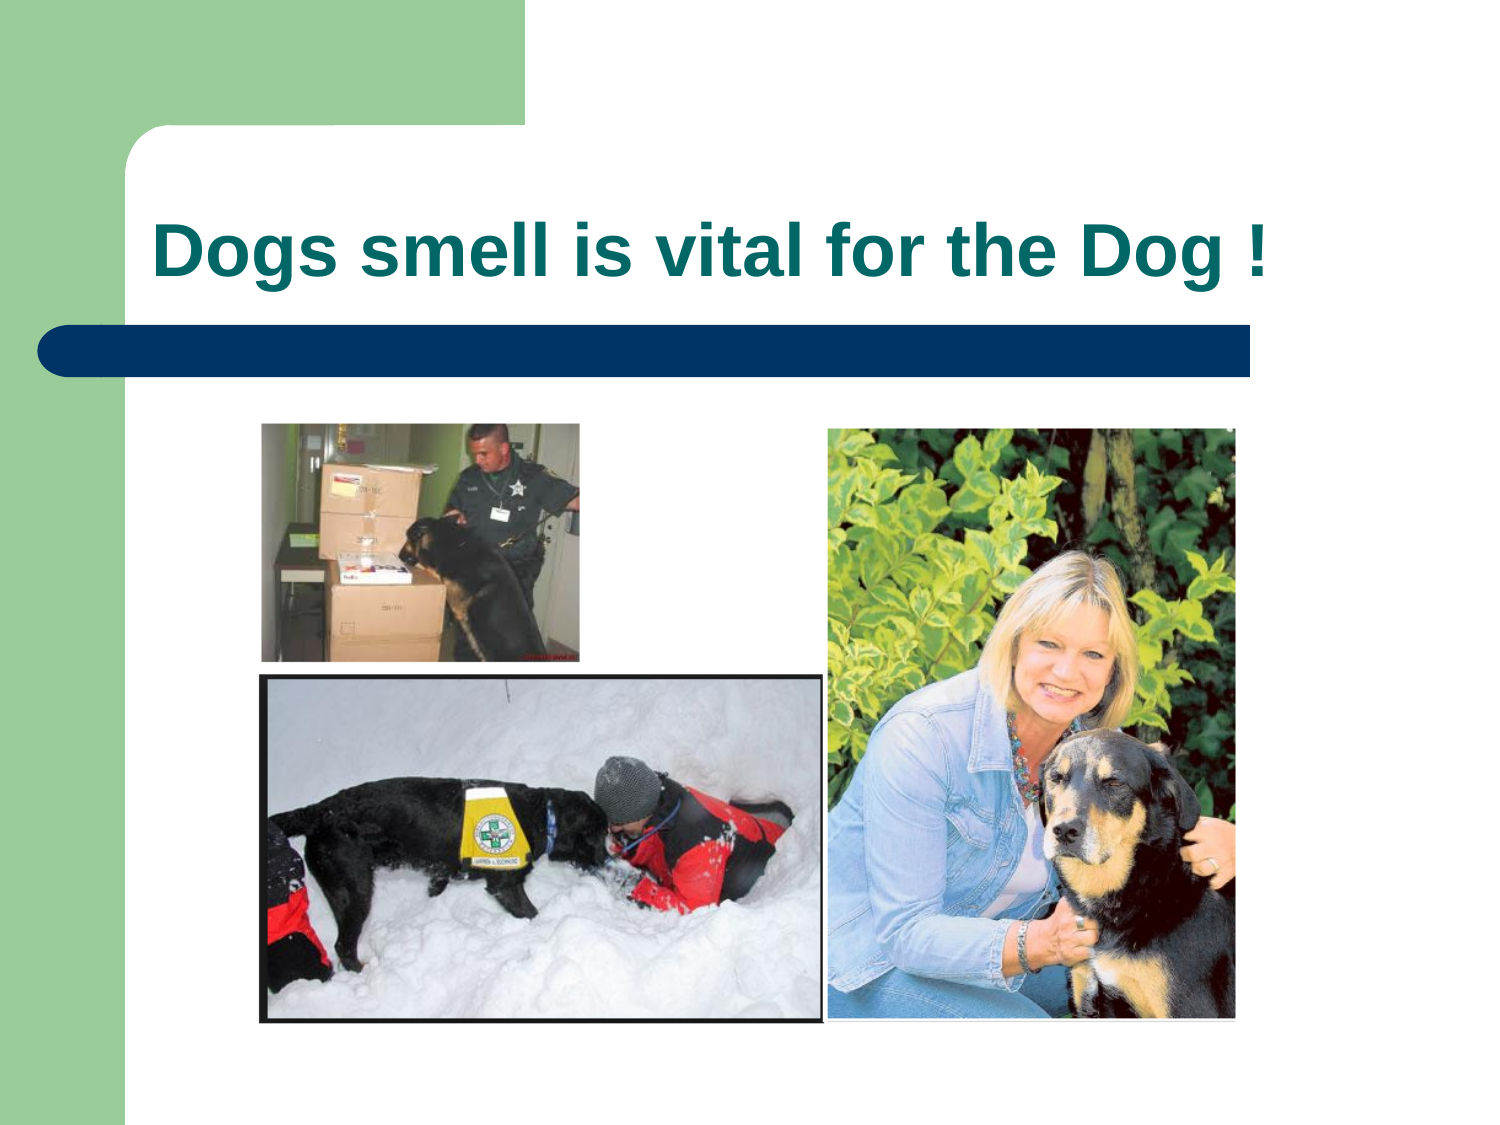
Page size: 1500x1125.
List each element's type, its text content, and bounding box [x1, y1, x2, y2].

picture [253, 420, 1243, 1032]
title Dogs smell is vital for the Dog ! [136, 136, 1414, 301]
